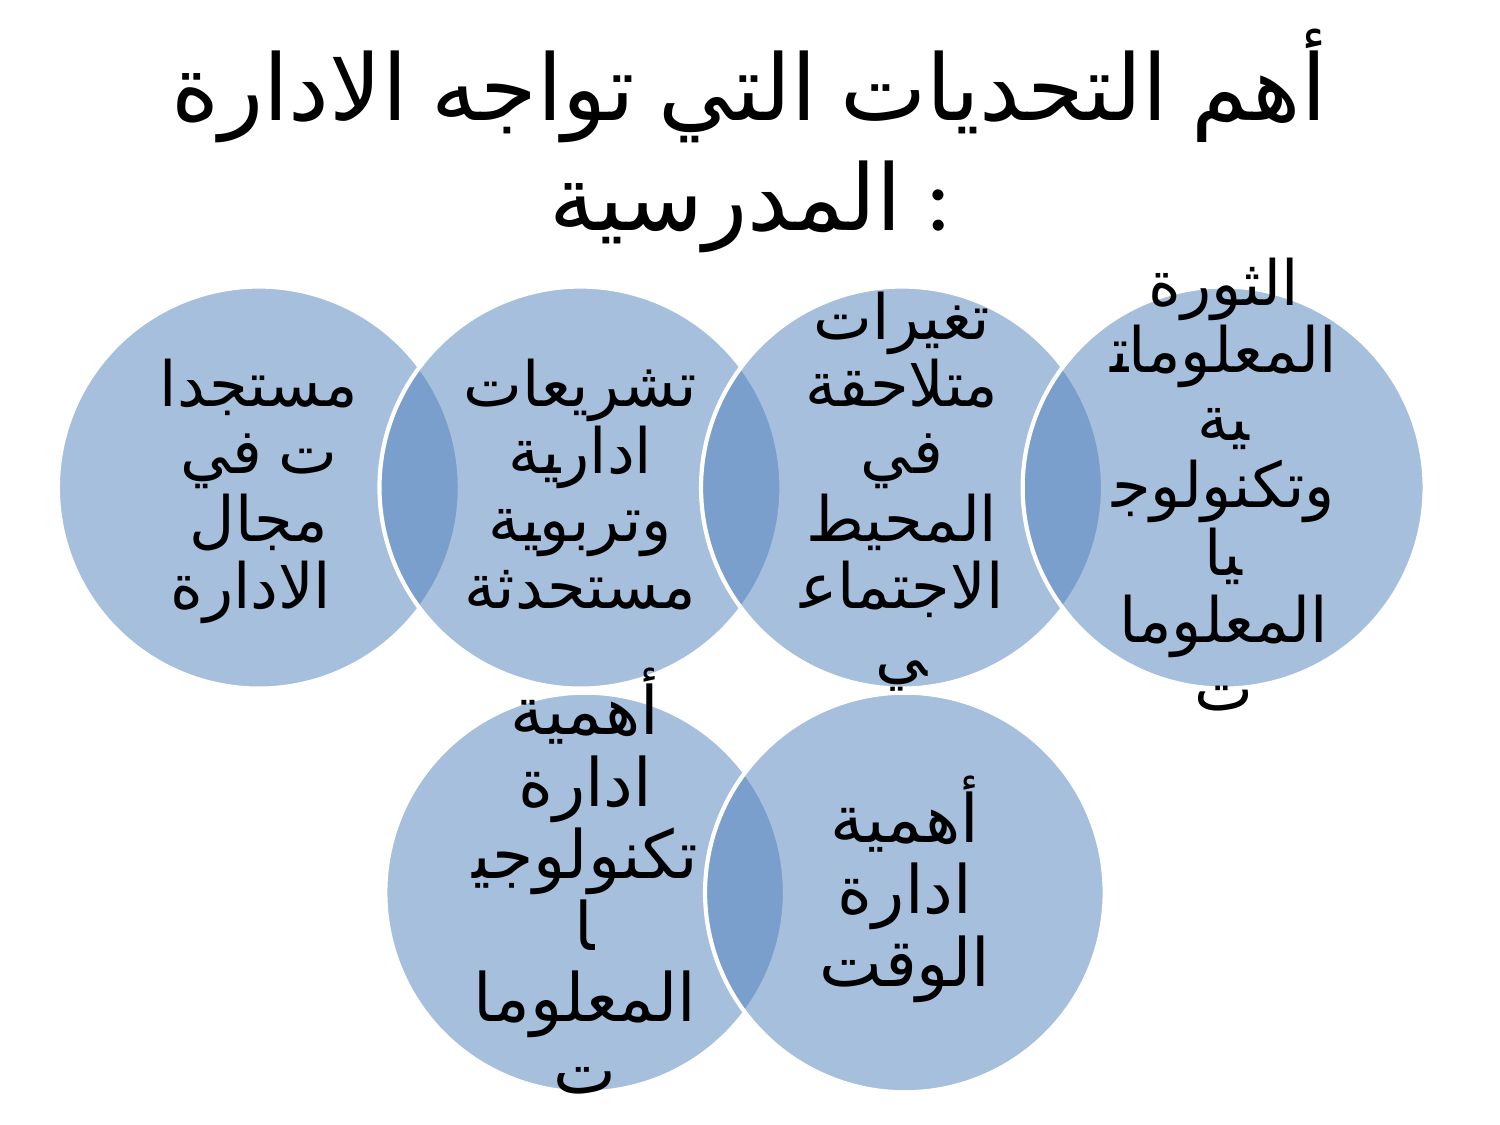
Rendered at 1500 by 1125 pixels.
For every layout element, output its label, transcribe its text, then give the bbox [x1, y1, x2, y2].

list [57, 232, 1426, 743]
title أهم التحديات التي تواجه الادارة المدرسية : [75, 45, 1425, 231]
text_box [344, 692, 1146, 1093]
